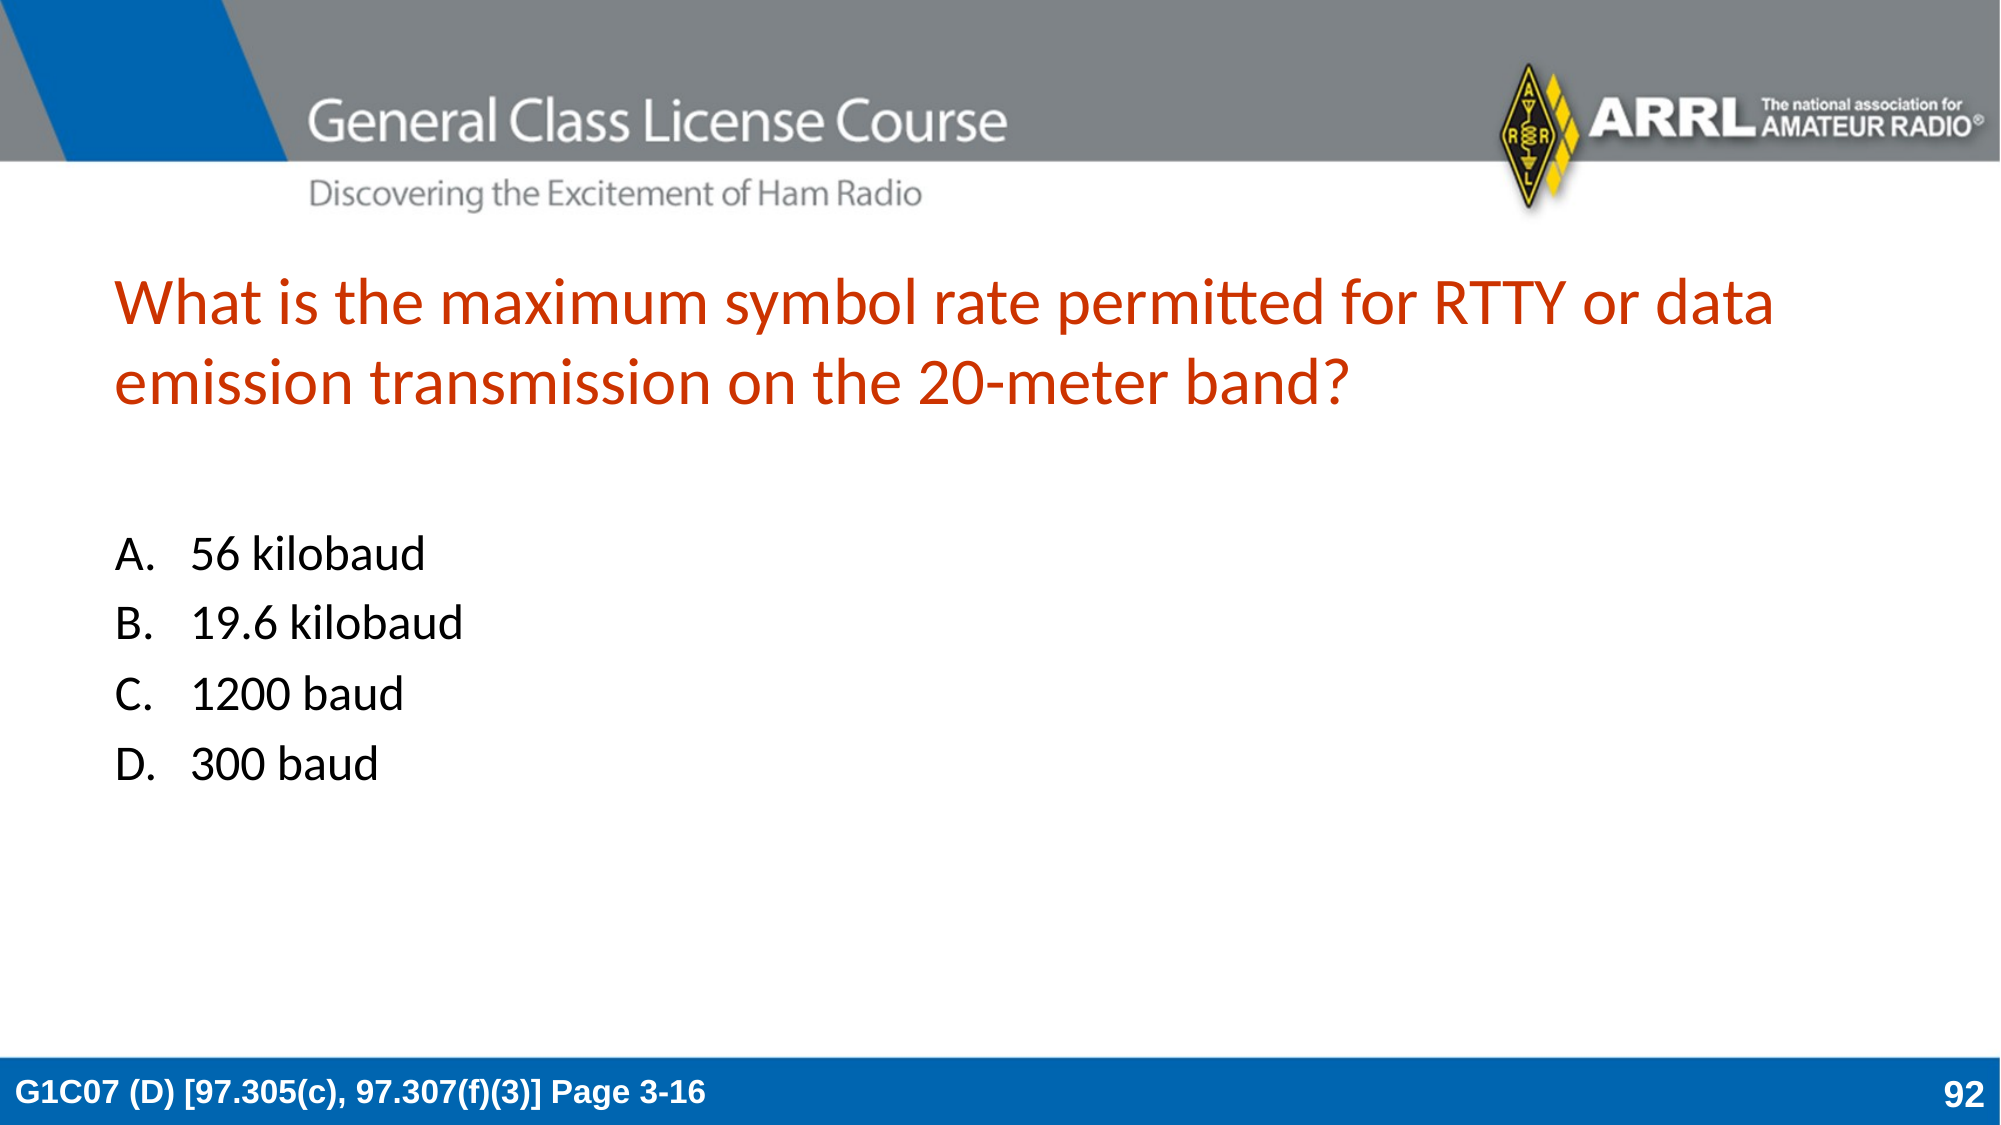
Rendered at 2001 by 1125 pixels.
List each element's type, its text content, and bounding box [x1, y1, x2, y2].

title What is the maximum symbol rate permitted for RTTY or data emission transmission on the 20-meter band? [99, 249, 1900, 388]
text_box 92 [1875, 1062, 2000, 1123]
text_box G1C07 (D) [97.305(c), 97.307(f)(3)] Page 3-16 [0, 1062, 1313, 1118]
list 56 kilobaud 19.6 kilobaud 1200 baud 300 baud [99, 512, 1900, 1005]
picture [0, 0, 2001, 1125]
